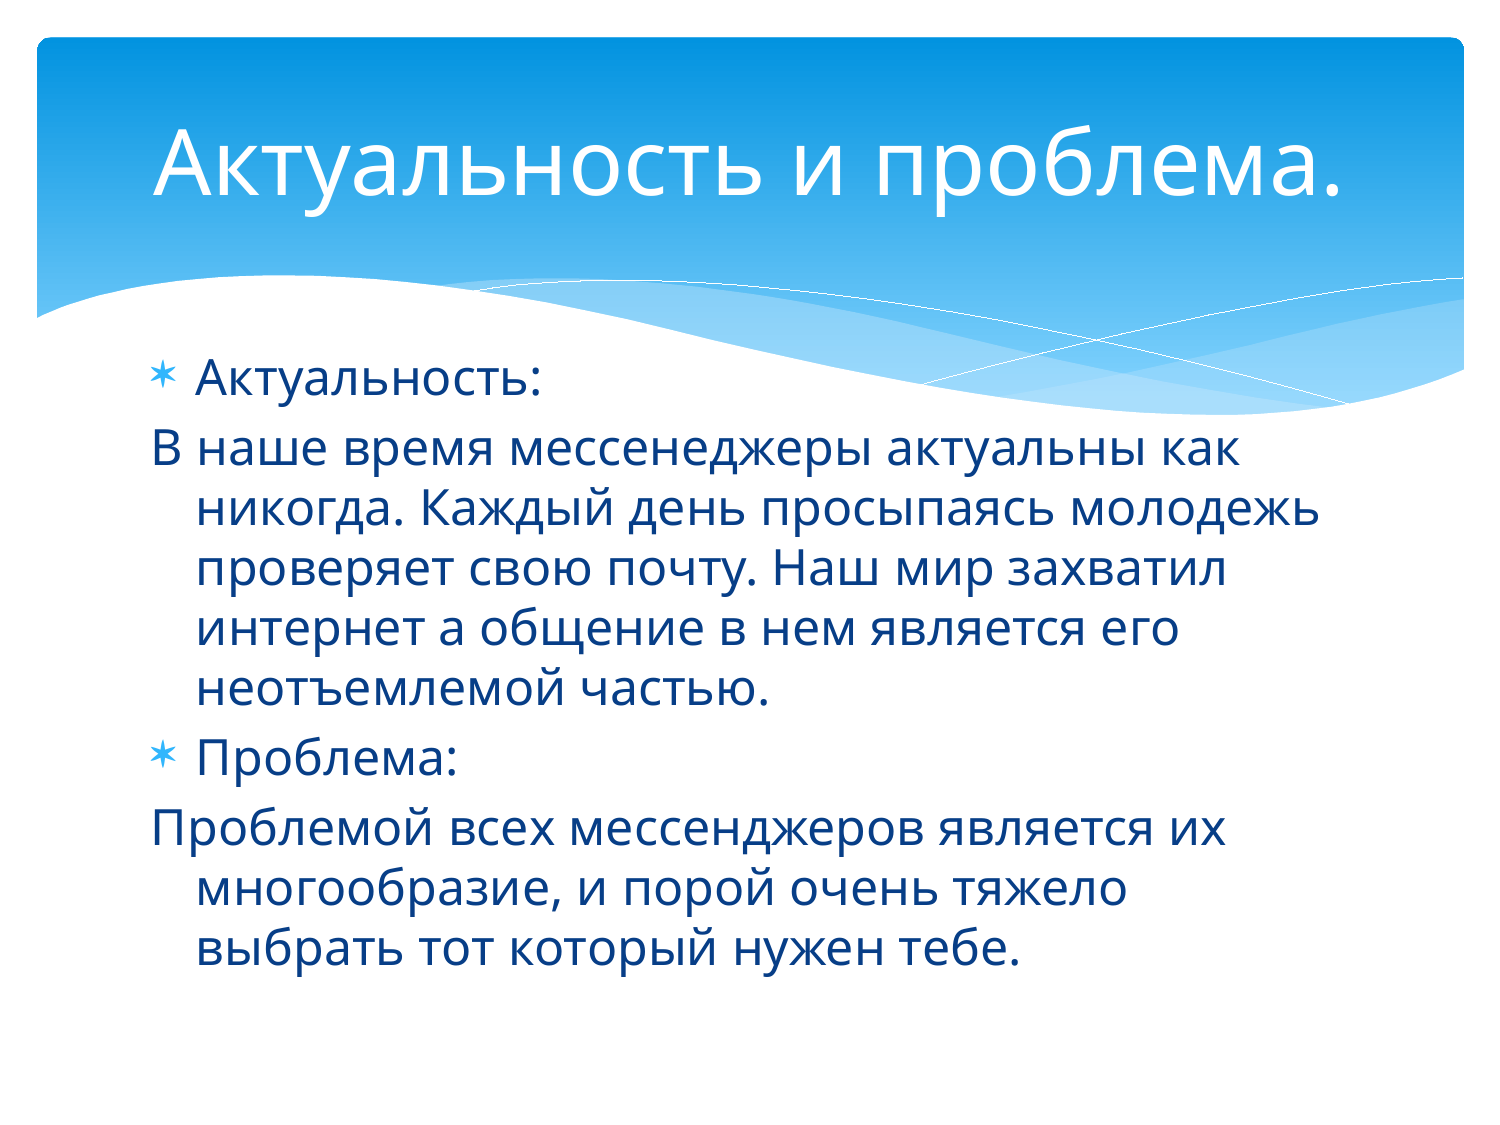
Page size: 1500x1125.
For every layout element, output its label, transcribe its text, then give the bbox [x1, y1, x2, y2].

list Актуальность: В наше время мессенеджеры актуальны как никогда. Каждый день просыпаясь молодежь проверяет свою почту. Наш мир захватил интернет а общение в нем является его неотъемлемой частью. Проблема: Проблемой всех мессенджеров является их многообразие, и порой очень тяжело выбрать тот который нужен тебе. [135, 338, 1352, 1011]
title Актуальность и проблема. [75, 55, 1425, 261]
